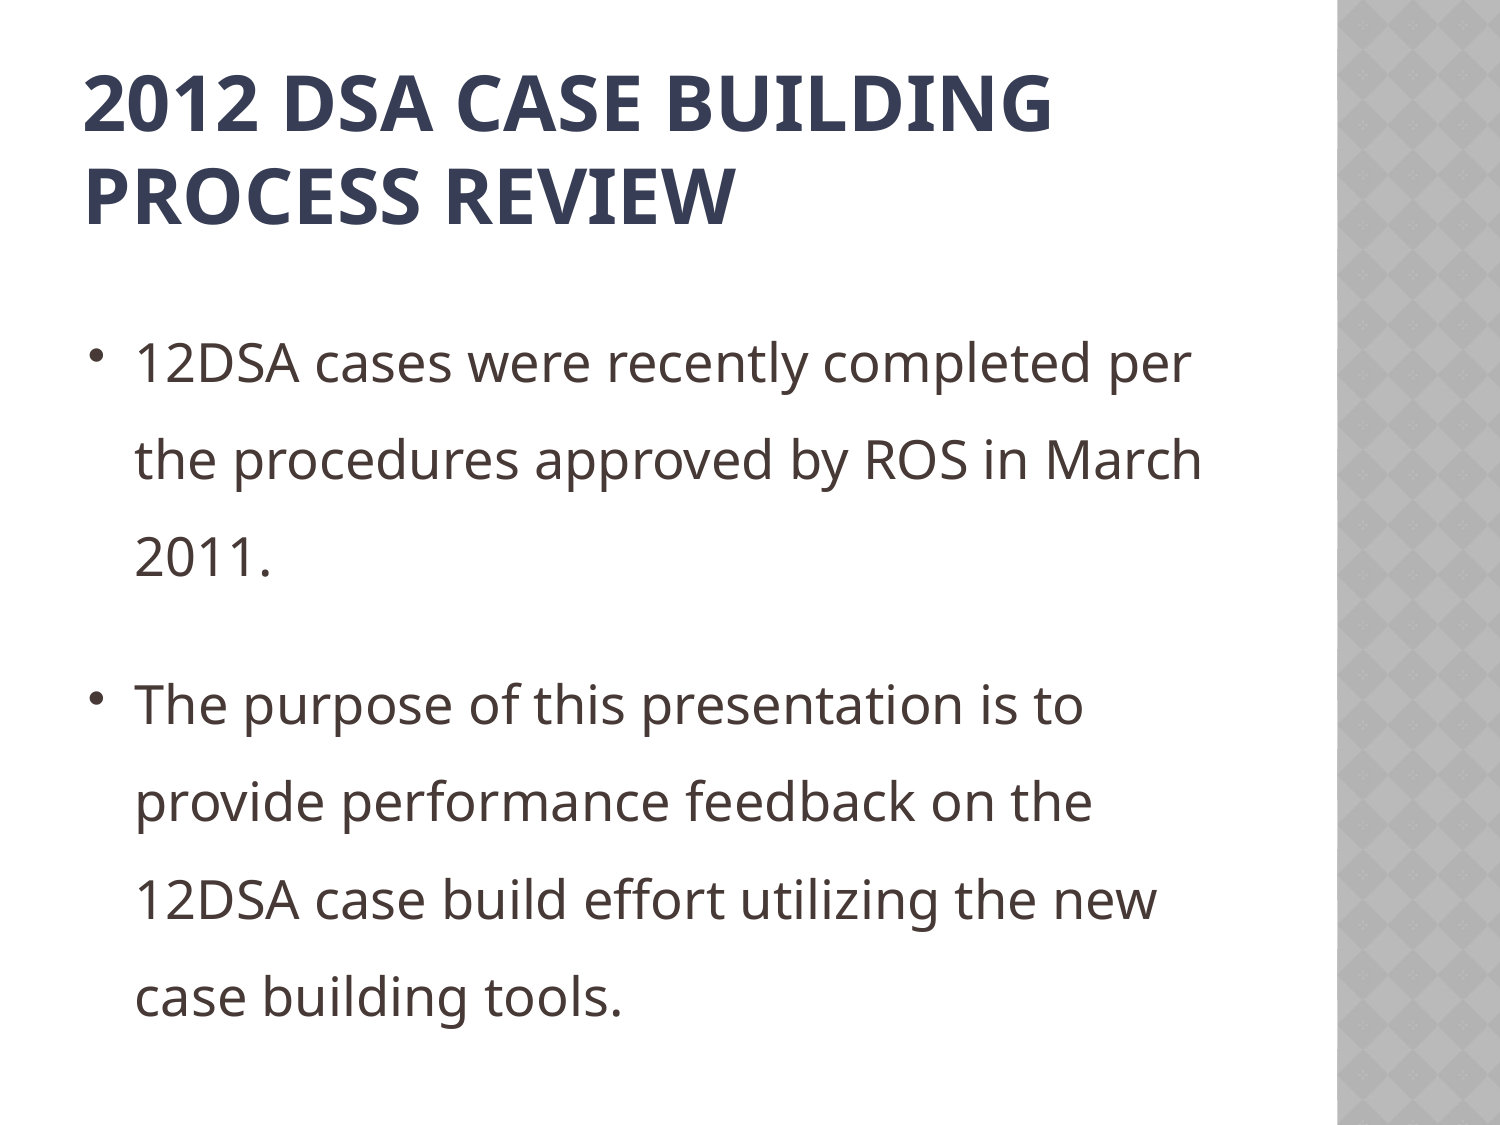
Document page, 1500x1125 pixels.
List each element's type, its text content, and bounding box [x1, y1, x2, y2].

title 2012 DSA Case Building Process Review [75, 52, 1263, 240]
list 12DSA cases were recently completed per the procedures approved by ROS in March 2011. The purpose of this presentation is to provide performance feedback on the 12DSA case build effort utilizing the new case building tools. [75, 264, 1263, 1059]
